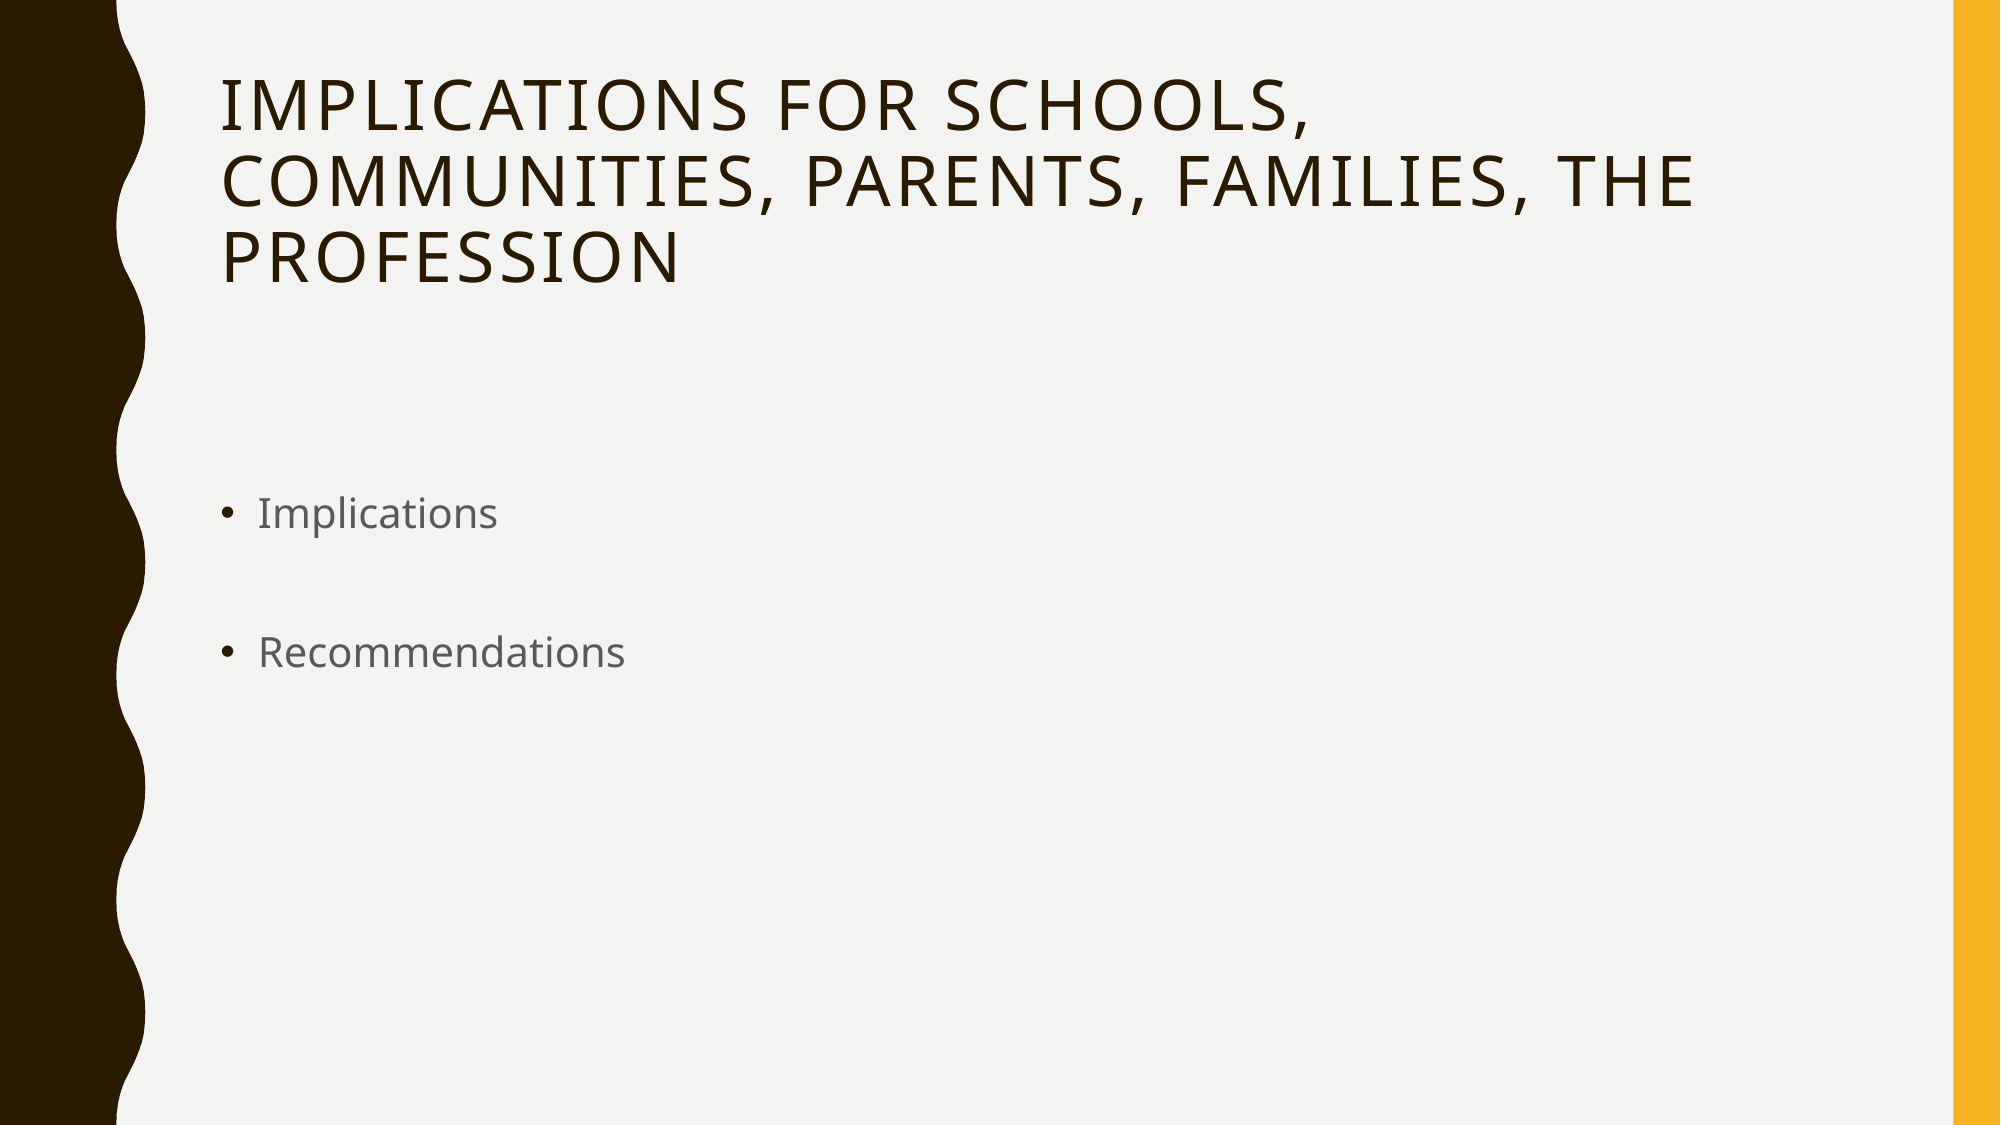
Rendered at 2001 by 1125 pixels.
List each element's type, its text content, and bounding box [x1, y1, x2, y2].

title Implications for schools, communities, parents, families, the profession [205, 62, 1875, 308]
list Implications Recommendations [205, 474, 1875, 965]
